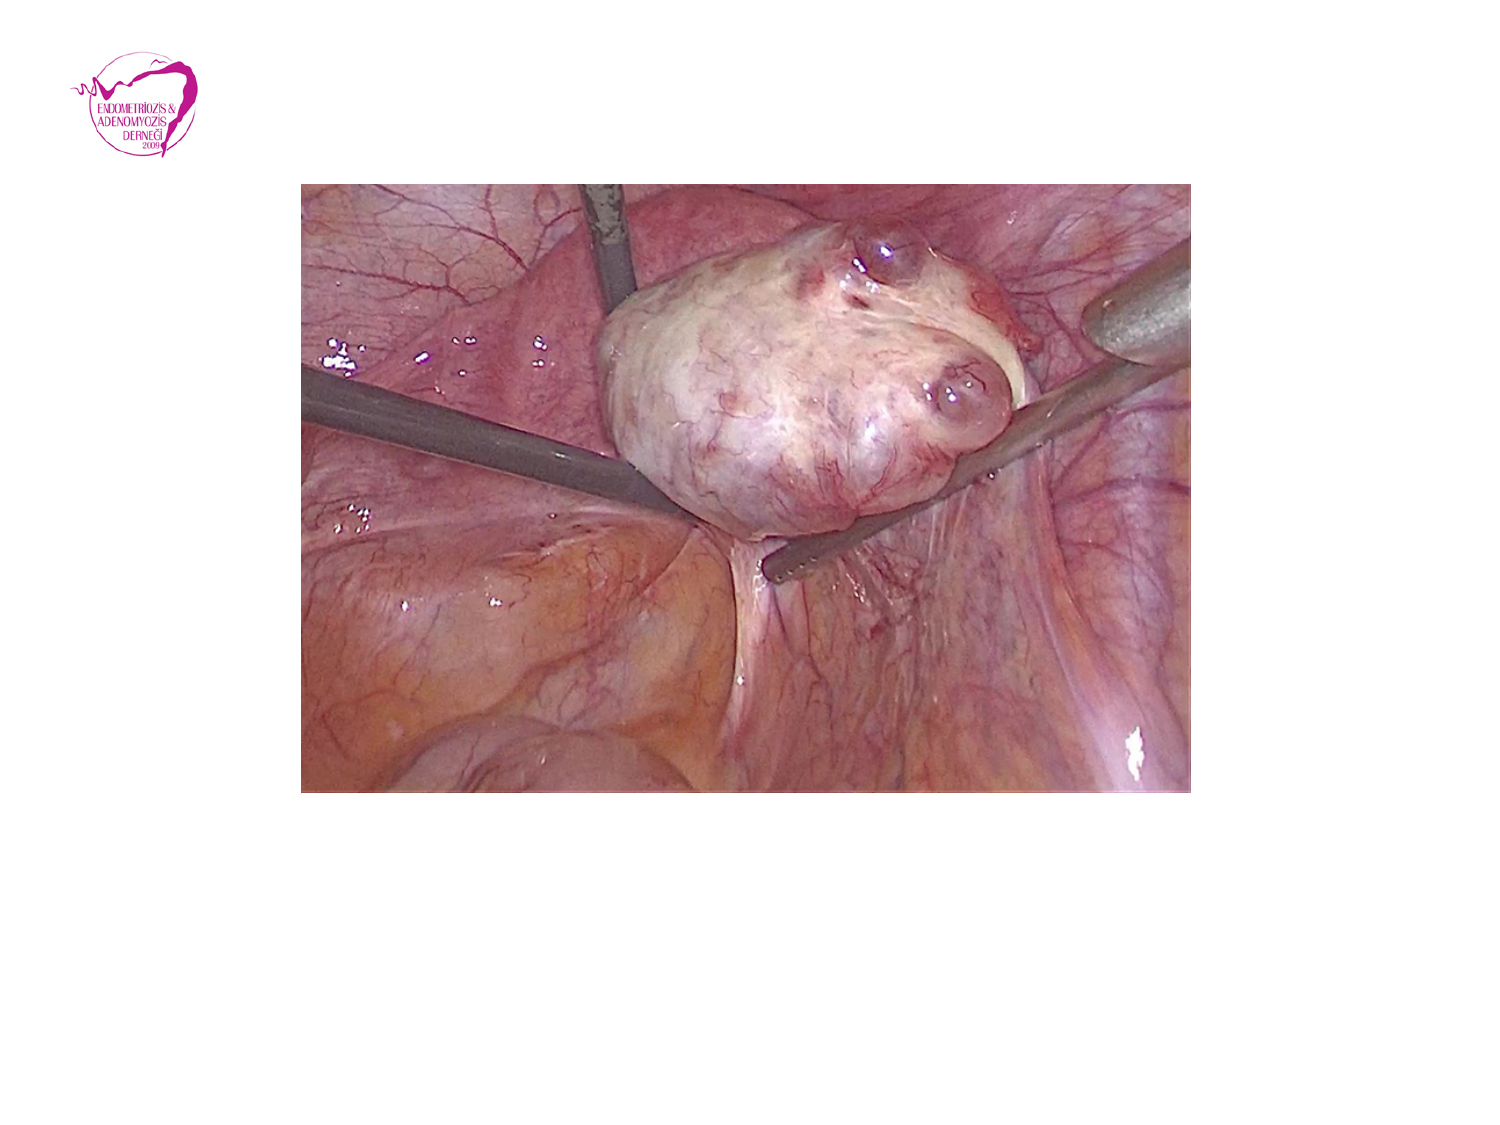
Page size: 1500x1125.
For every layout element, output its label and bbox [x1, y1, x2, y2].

picture [70, 46, 206, 162]
picture [300, 184, 1191, 793]
